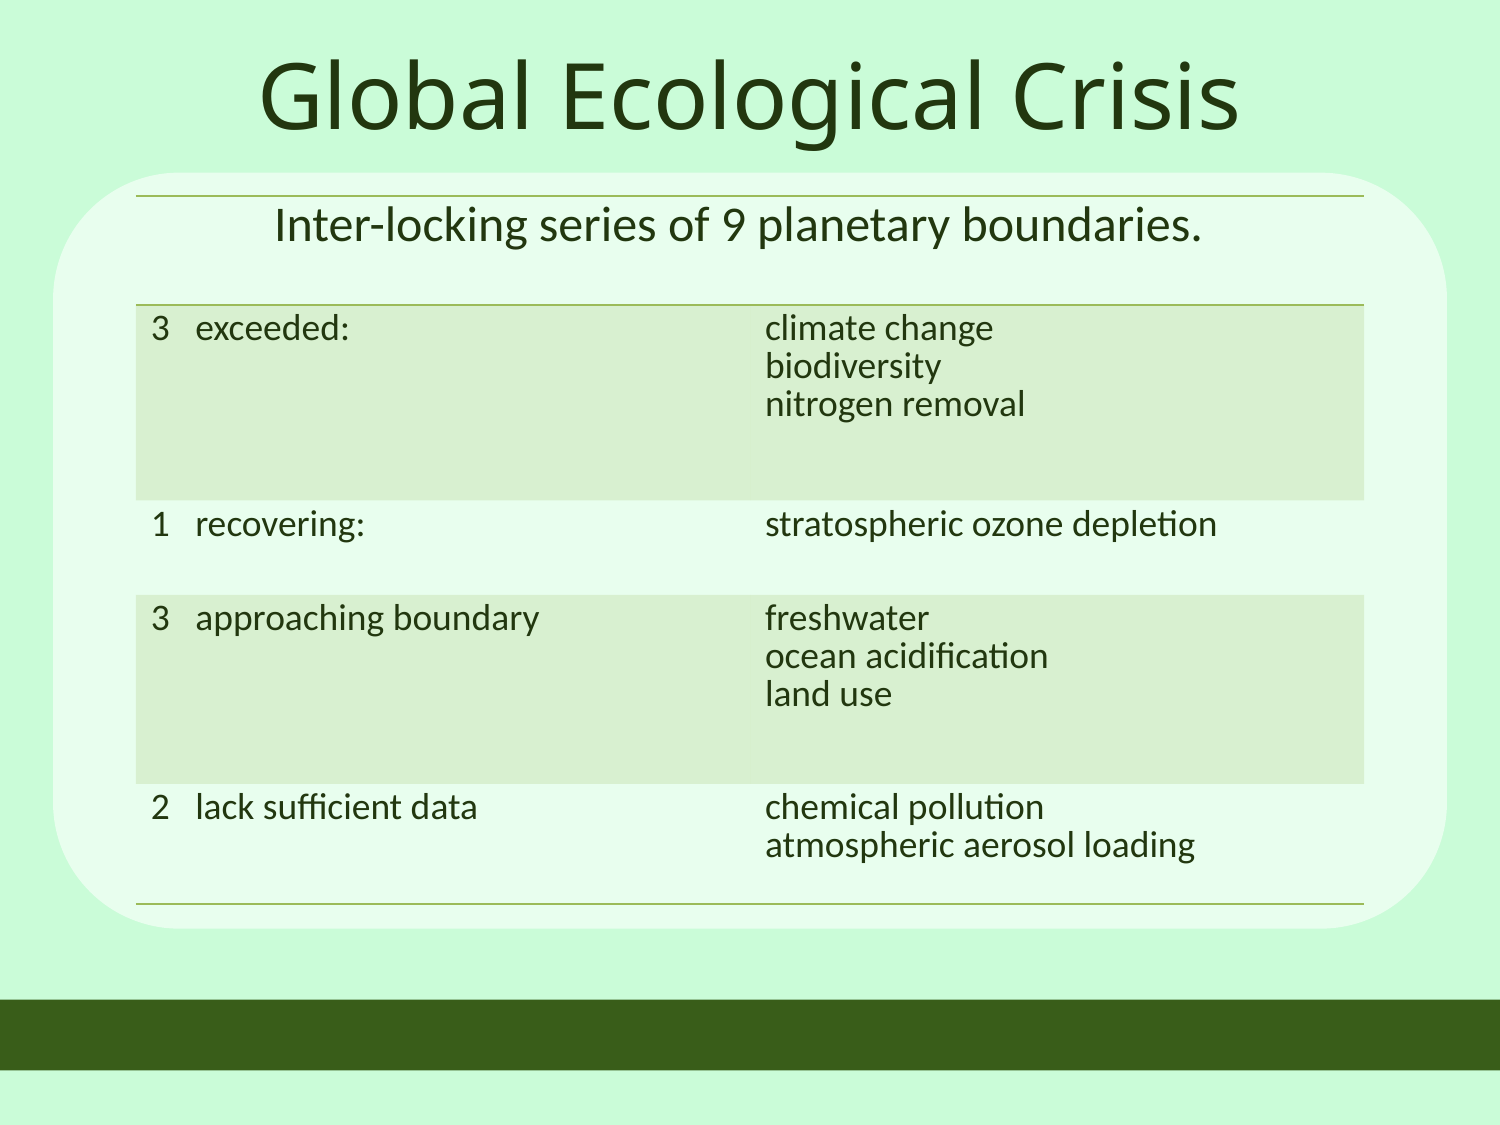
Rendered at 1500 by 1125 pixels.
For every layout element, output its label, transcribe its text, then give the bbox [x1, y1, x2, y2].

table_header Inter-locking series of 9 planetary boundaries. [136, 197, 1364, 304]
text_box [0, 997, 1500, 1072]
table_cell 3 exceeded: [136, 306, 750, 500]
table_cell stratospheric ozone depletion [750, 500, 1364, 595]
table_cell chemical pollution atmospheric aerosol loading [750, 784, 1364, 903]
table_cell freshwater ocean acidification land use [750, 595, 1364, 784]
table_cell 2 lack sufficient data [136, 784, 750, 903]
table_cell 3 approaching boundary [136, 595, 750, 784]
text_box Global Ecological Crisis [53, 30, 1447, 156]
table_cell 1 recovering: [136, 500, 750, 595]
table_cell climate change biodiversity nitrogen removal [750, 306, 1364, 500]
text_box [50, 170, 1450, 931]
